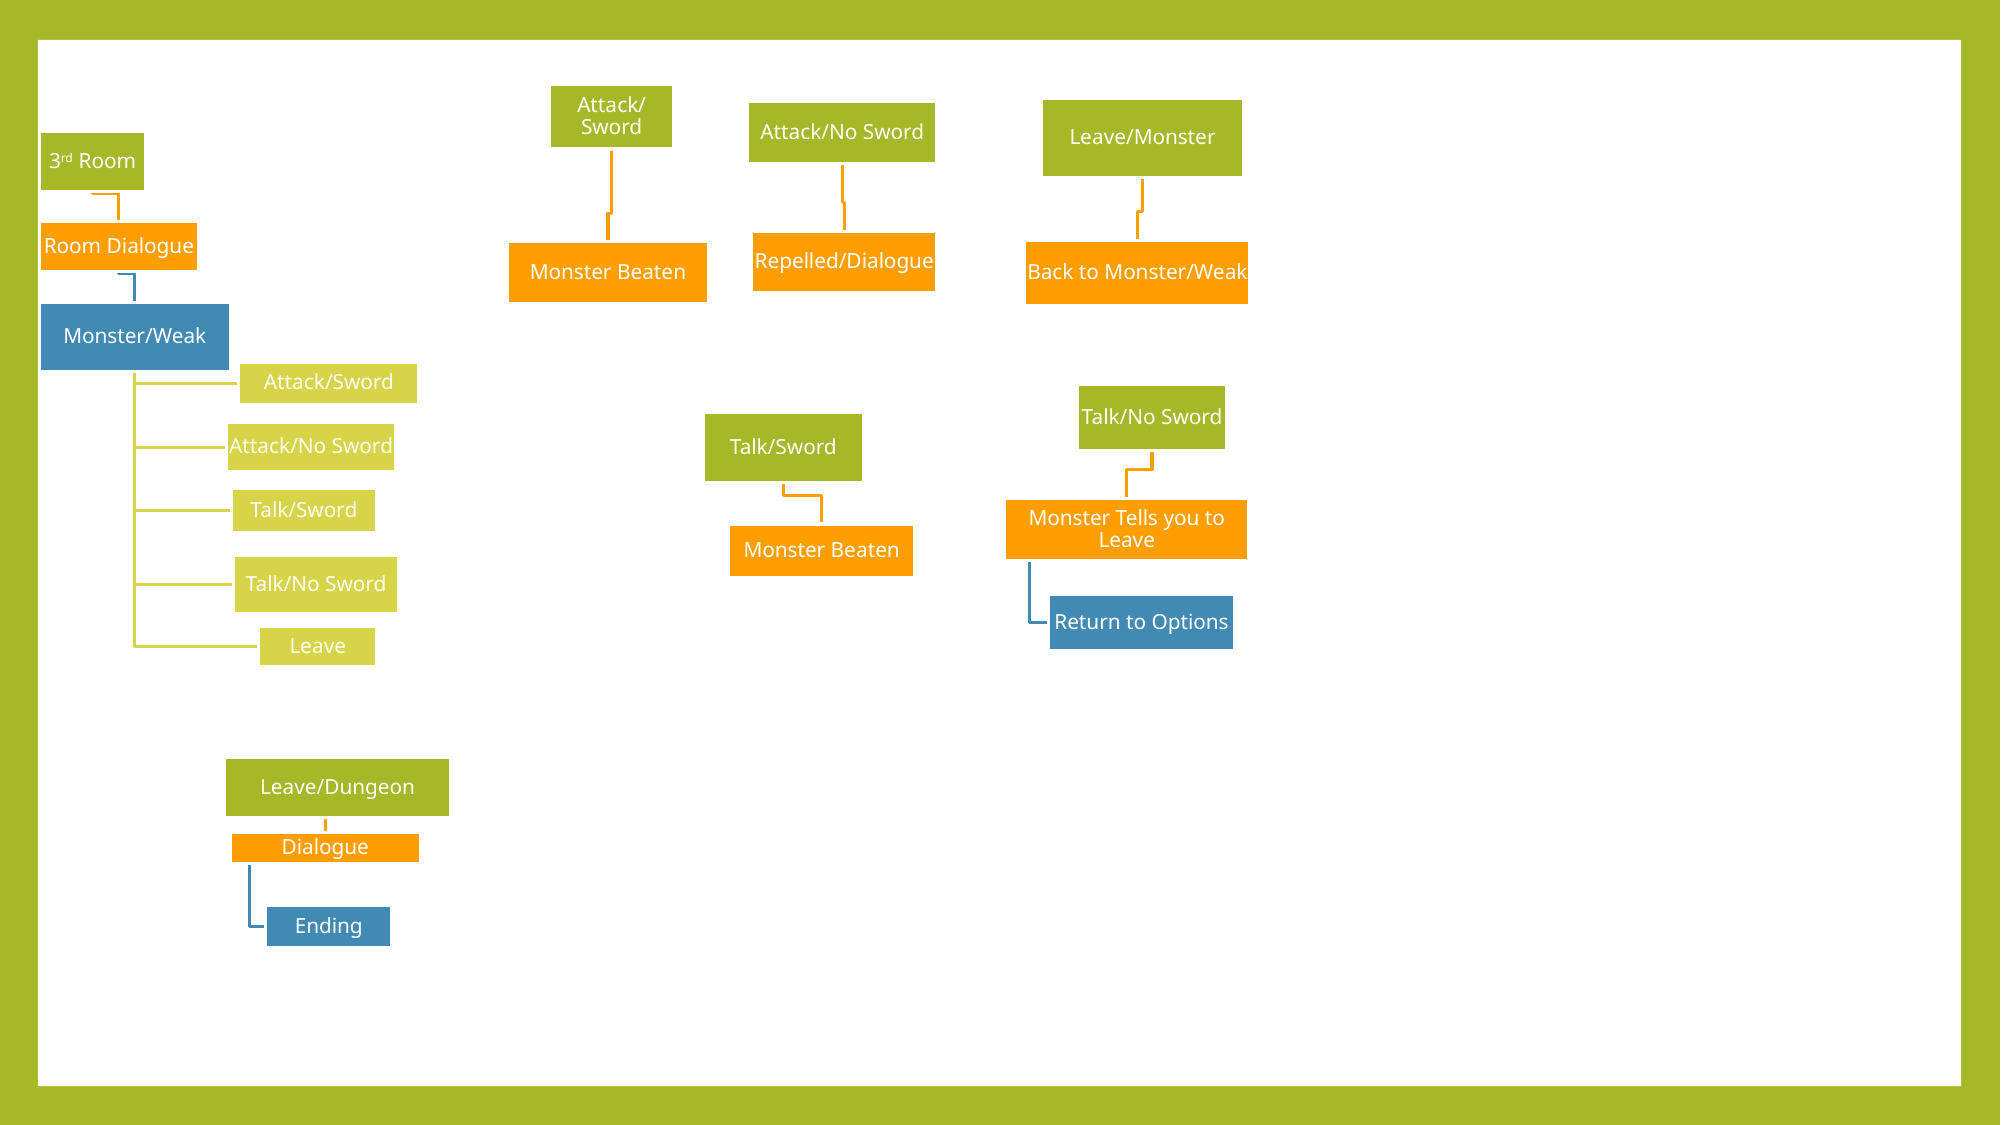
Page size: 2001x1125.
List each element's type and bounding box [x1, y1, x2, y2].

list [38, 37, 1964, 1092]
